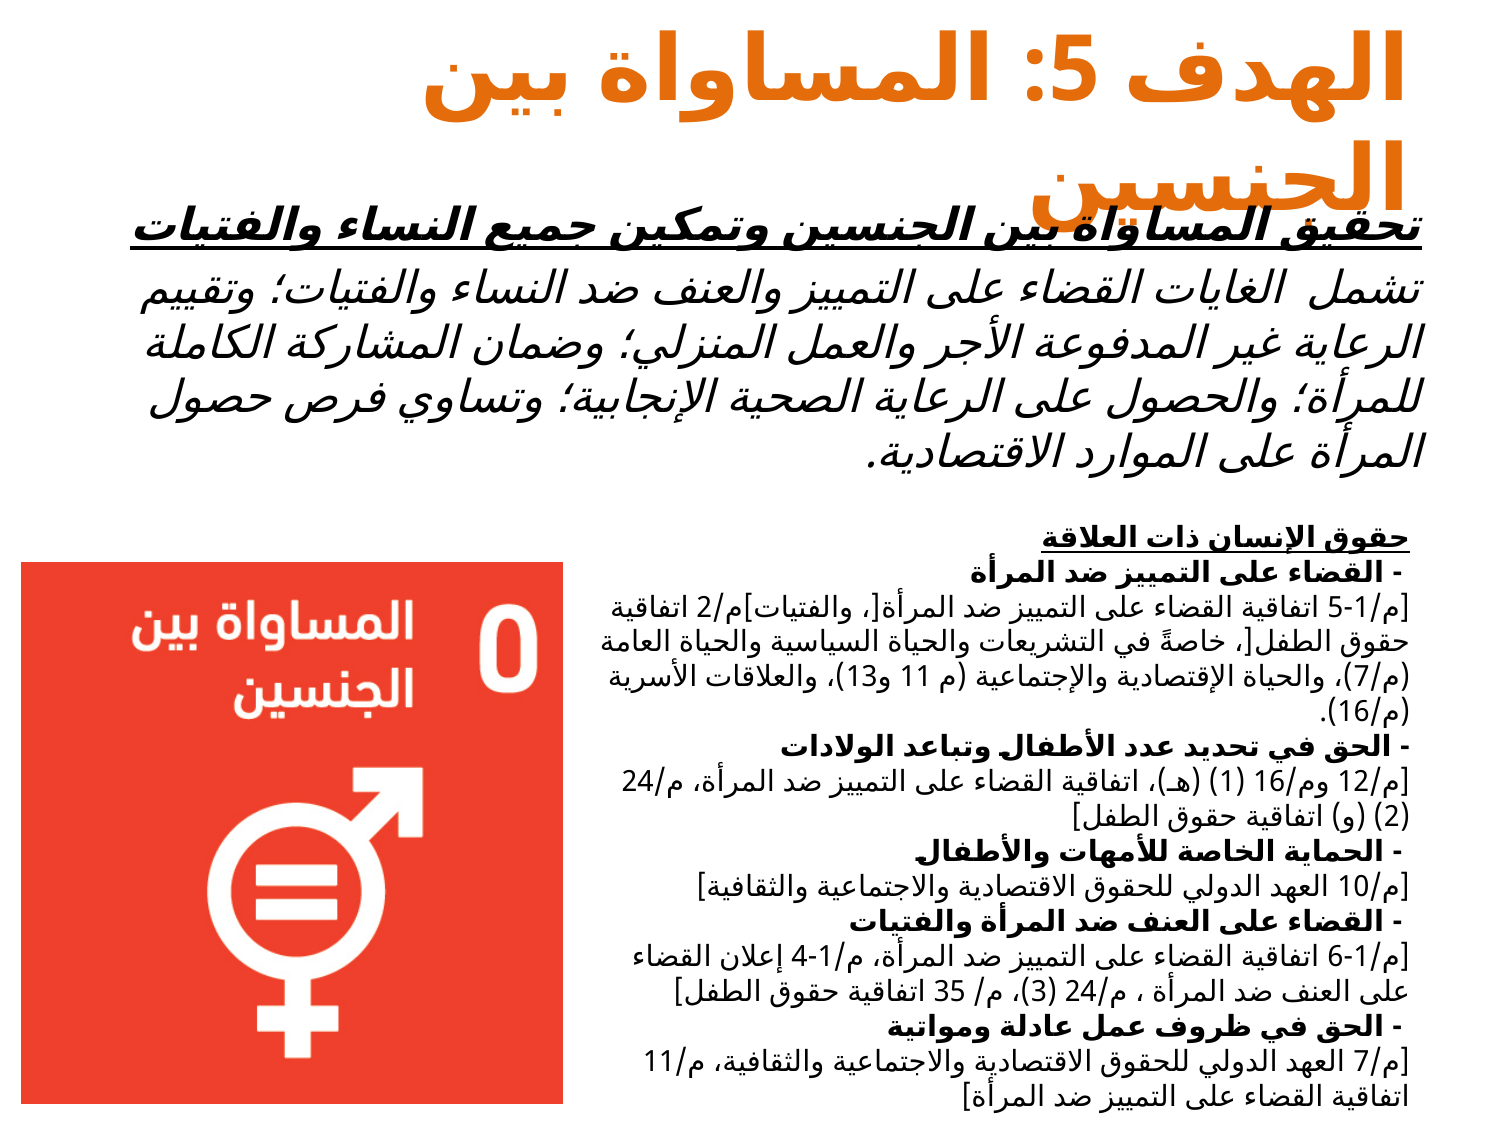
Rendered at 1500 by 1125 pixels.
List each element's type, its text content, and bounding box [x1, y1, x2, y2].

text_box حقوق الإنسان ذات العلاقة - القضاء على التمييز ضد المرأة [م/1-5 اتفاقية القضاء على التمييز ضد المرأة[، والفتيات]م/2 اتفاقية حقوق الطفل[، خاصةً في التشريعات والحياة السياسية والحياة العامة (م/7)، والحياة الإقتصادية والإجتماعية (م 11 و13)، والعلاقات الأسرية (م/16). - الحق في تحديد عدد الأطفال وتباعد الولادات [م/12 وم/16 (1) (هـ)، اتفاقية القضاء على التمييز ضد المرأة، م/24 (2) (و) اتفاقية حقوق الطفل] - الحماية الخاصة للأمهات والأطفال [م/10 العهد الدولي للحقوق الاقتصادية والاجتماعية والثقافية] - القضاء على العنف ضد المرأة والفتيات [م/1-6 اتفاقية القضاء على التمييز ضد المرأة، م/1-4 إعلان القضاء على العنف ضد المرأة ، م/24 (3)، م/ 35 اتفاقية حقوق الطفل] - الحق في ظروف عمل عادلة ومواتية [م/7 العهد الدولي للحقوق الاقتصادية والاجتماعية والثقافية، م/11 اتفاقية القضاء على التمييز ضد المرأة] [575, 510, 1425, 1120]
picture [21, 562, 563, 1104]
list تحقيق المساواة بين الجنسين وتمكين جميع النساء والفتيات تشمل الغايات القضاء على التمييز والعنف ضد النساء والفتيات؛ وتقييم الرعاية غير المدفوعة الأجر والعمل المنزلي؛ وضمان المشاركة الكاملة للمرأة؛ والحصول على الرعاية الصحية الإنجابية؛ وتساوي فرص حصول المرأة على الموارد الاقتصادية. [87, 187, 1438, 513]
title الهدف 5: المساواة بين الجنسين [75, 24, 1425, 213]
